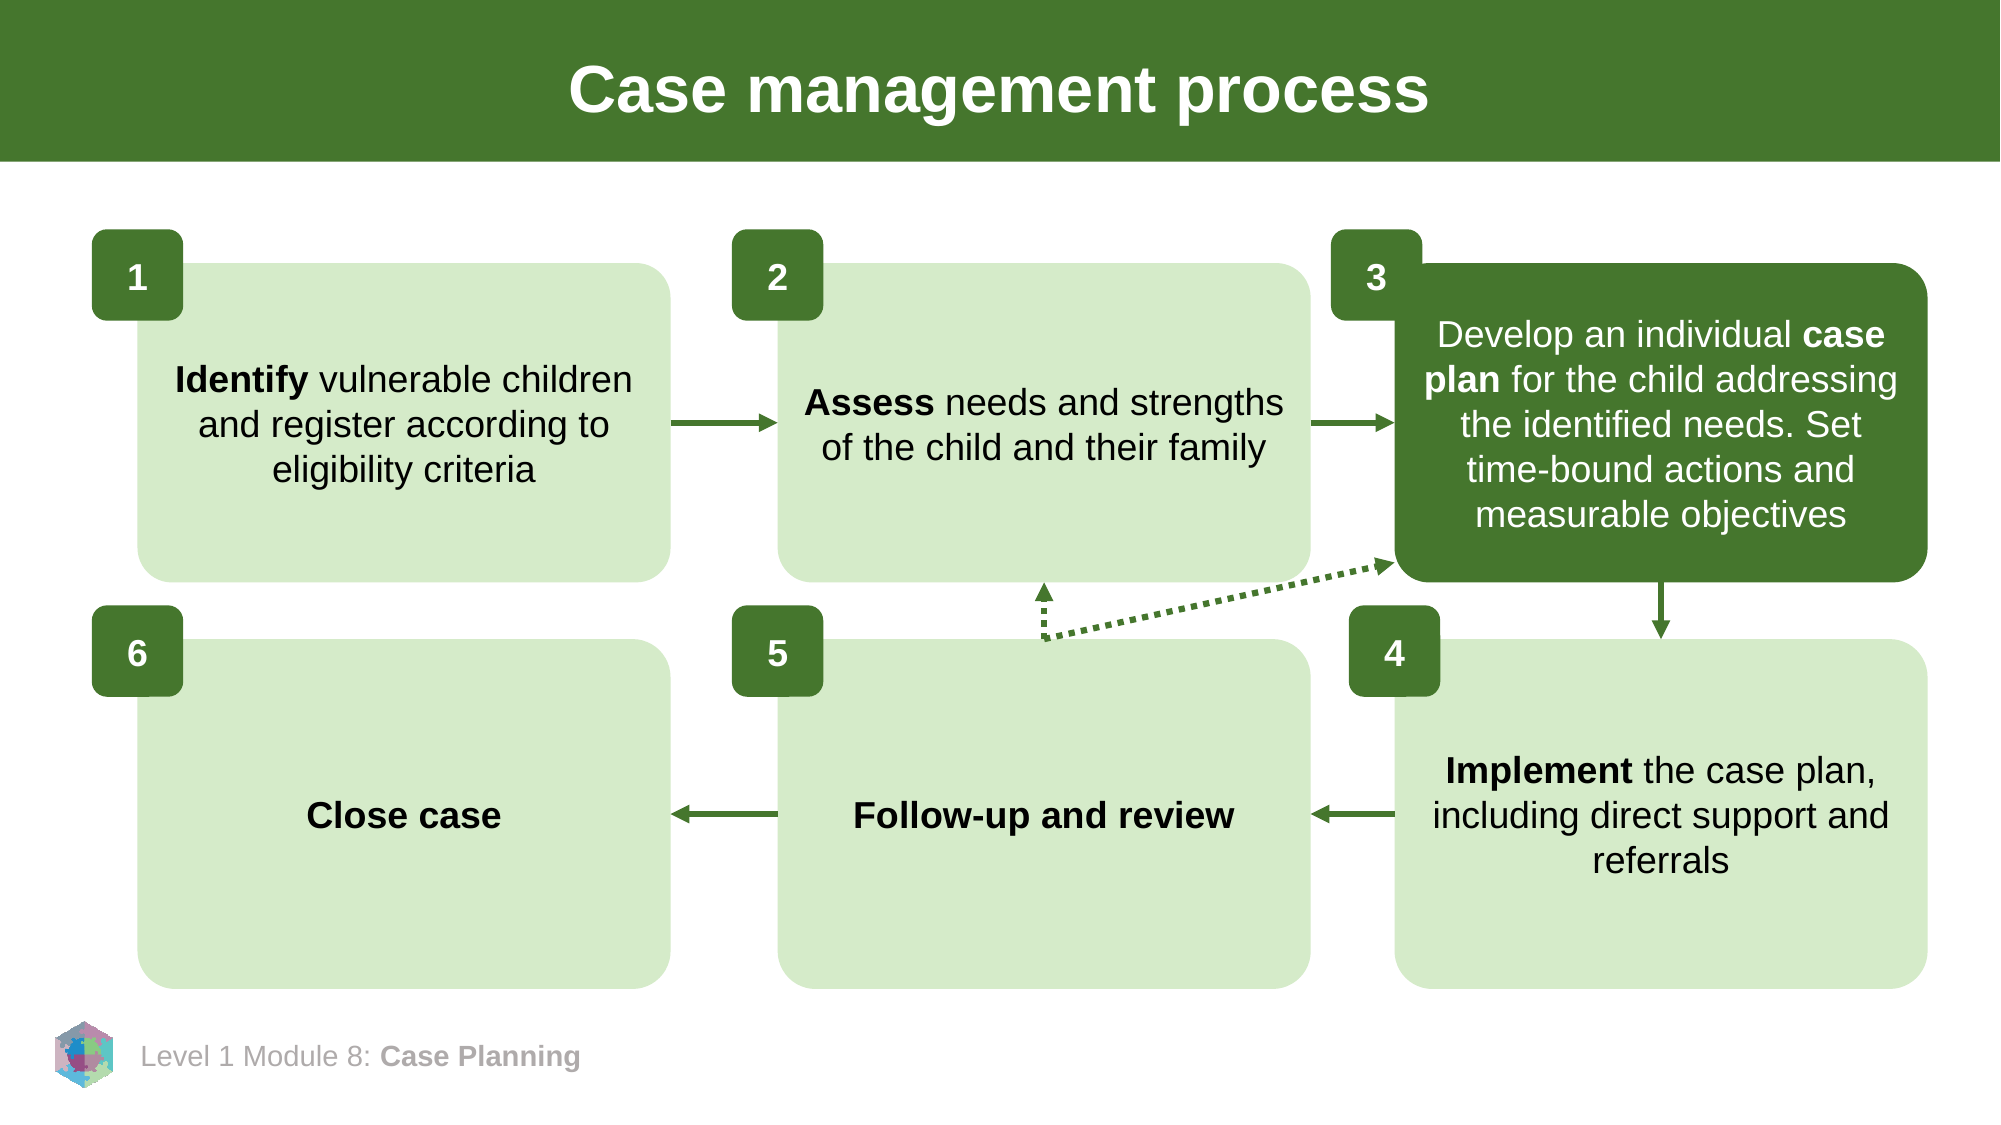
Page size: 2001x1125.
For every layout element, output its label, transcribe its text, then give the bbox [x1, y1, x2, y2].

text_box 2 [730, 228, 825, 322]
text_box Close case [136, 638, 672, 991]
text_box Identify vulnerable children and register according to eligibility criteria [136, 261, 672, 584]
picture [55, 1021, 113, 1088]
text_box 6 [90, 604, 185, 698]
title Case management process [137, 19, 1863, 163]
text_box 1 [90, 228, 185, 322]
text_box Implement the case plan, including direct support and referrals [1393, 638, 1929, 991]
text_box Develop an individual case plan for the child addressing the identified needs. Set time-bound actions and measurable objectives [1393, 261, 1929, 584]
text_box 4 [1347, 604, 1442, 698]
text_box Assess needs and strengths of the child and their family [776, 261, 1312, 584]
text_box Follow-up and review [776, 638, 1312, 991]
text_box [1044, 562, 1395, 640]
text_box 5 [730, 604, 825, 698]
text_box 3 [1329, 228, 1424, 322]
